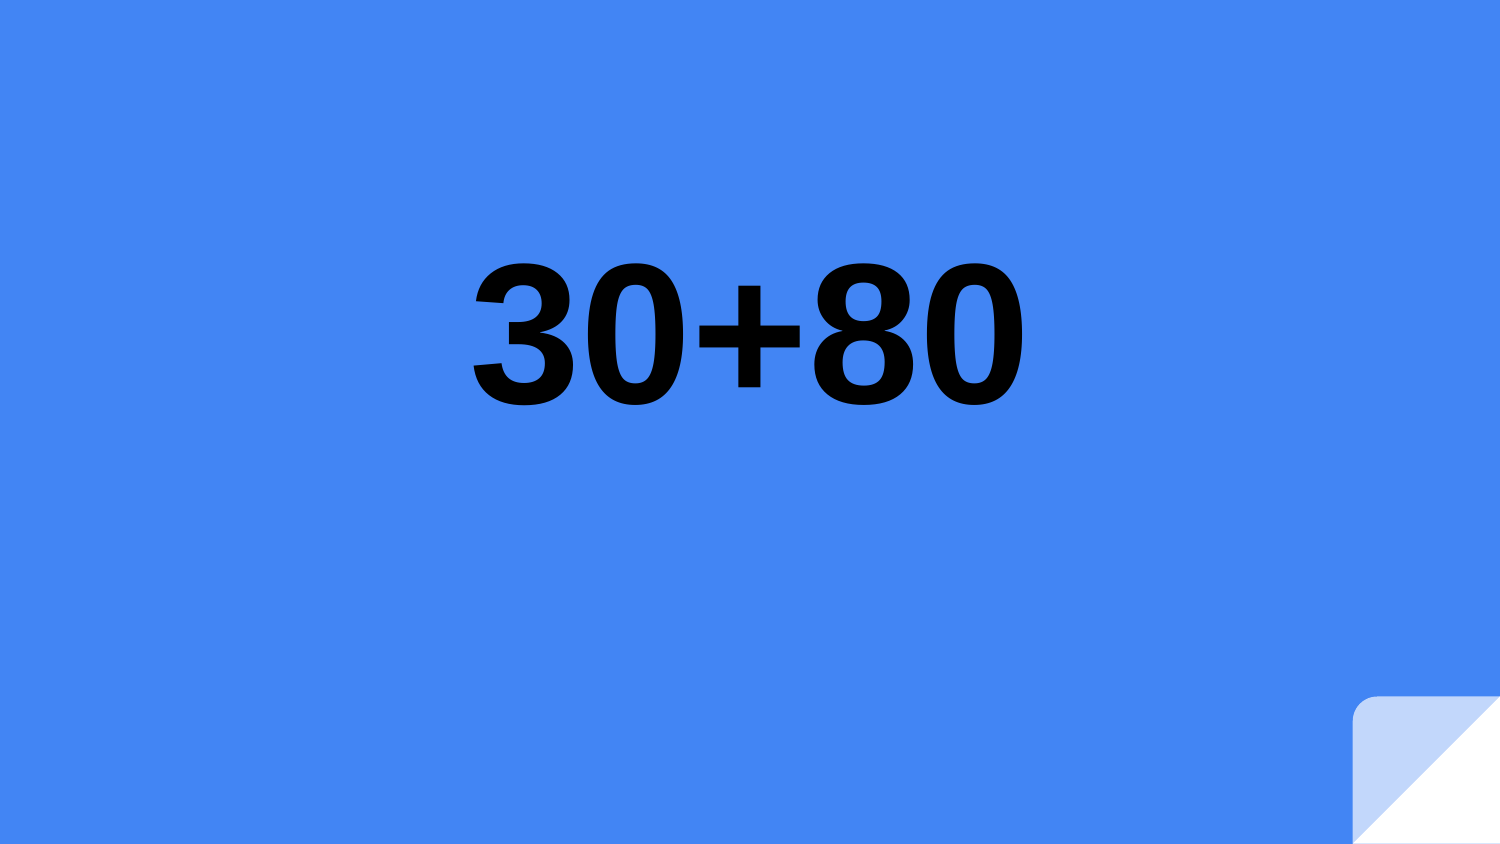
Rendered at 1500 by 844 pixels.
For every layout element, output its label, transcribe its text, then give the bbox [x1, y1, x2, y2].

title 30+80 [51, 207, 1449, 459]
